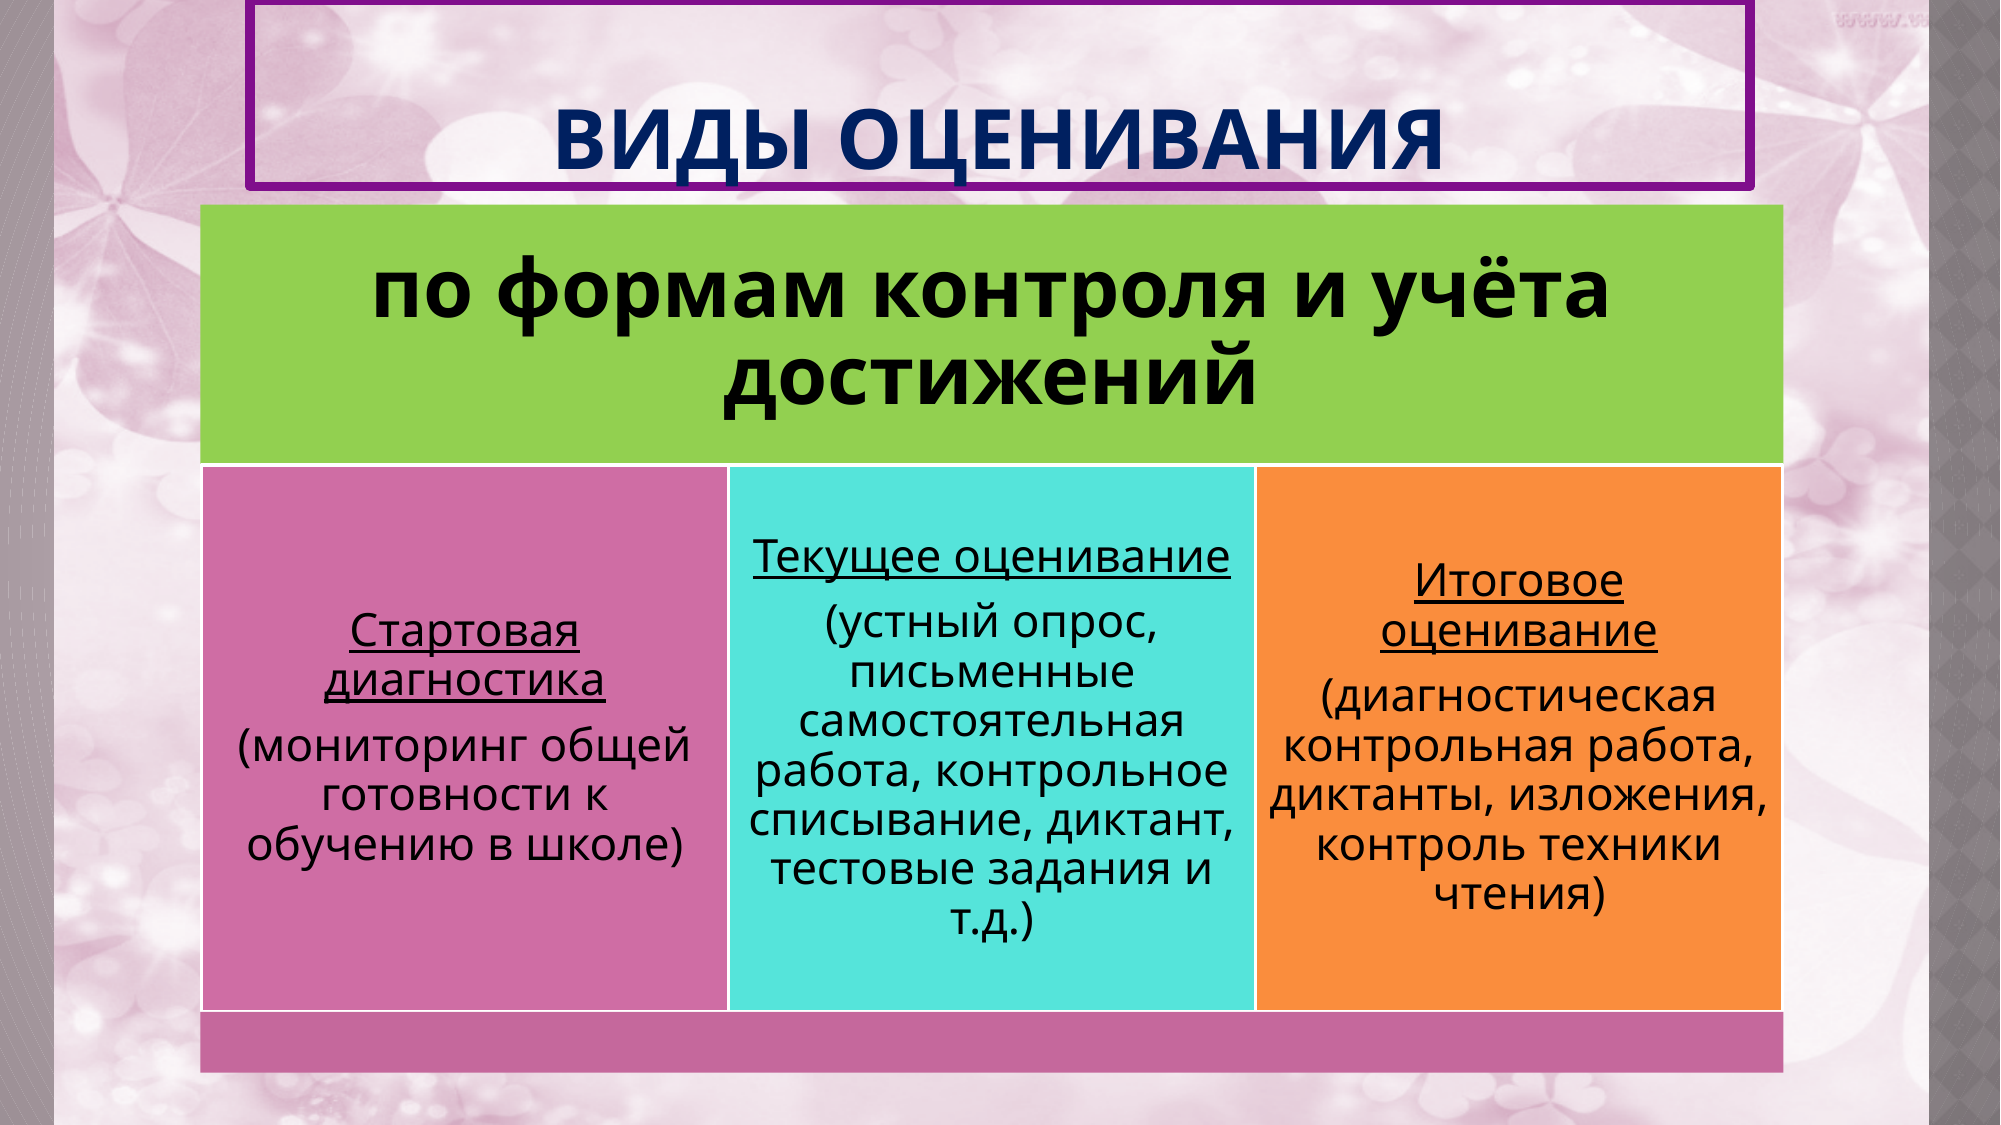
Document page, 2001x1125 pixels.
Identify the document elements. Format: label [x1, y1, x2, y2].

text_box [199, 204, 1784, 1074]
picture [54, 0, 1930, 1125]
